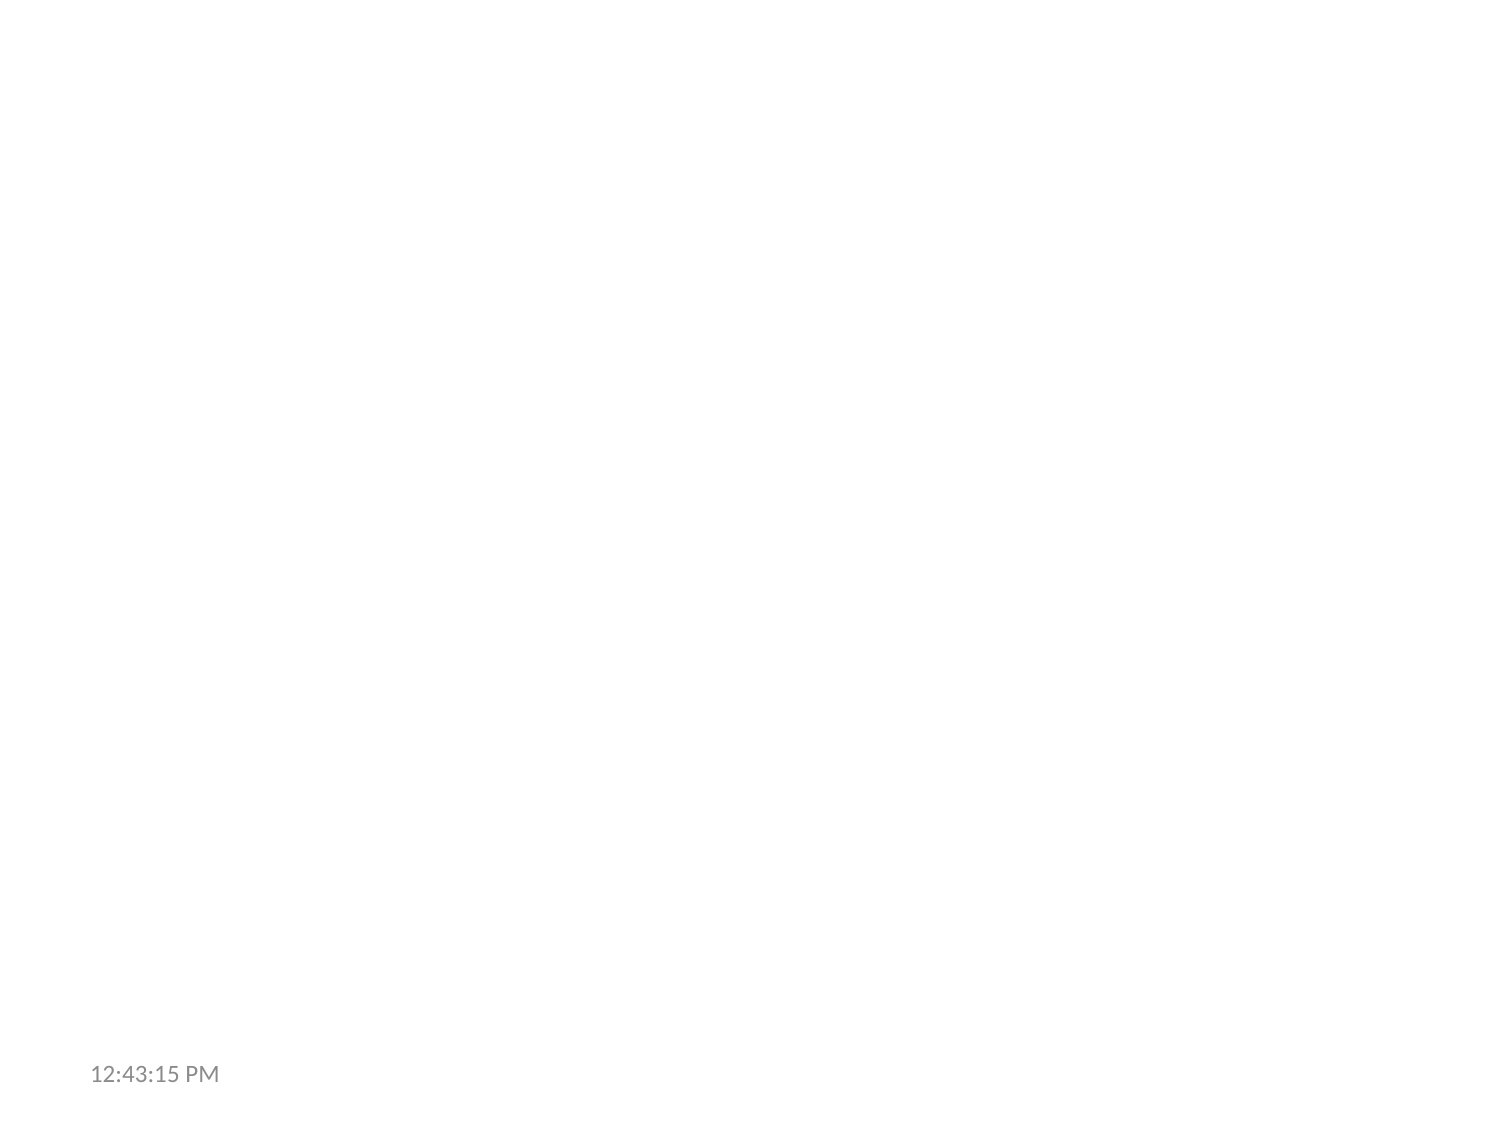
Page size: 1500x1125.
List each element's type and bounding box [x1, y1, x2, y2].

slide_number [75, 1042, 425, 1103]
